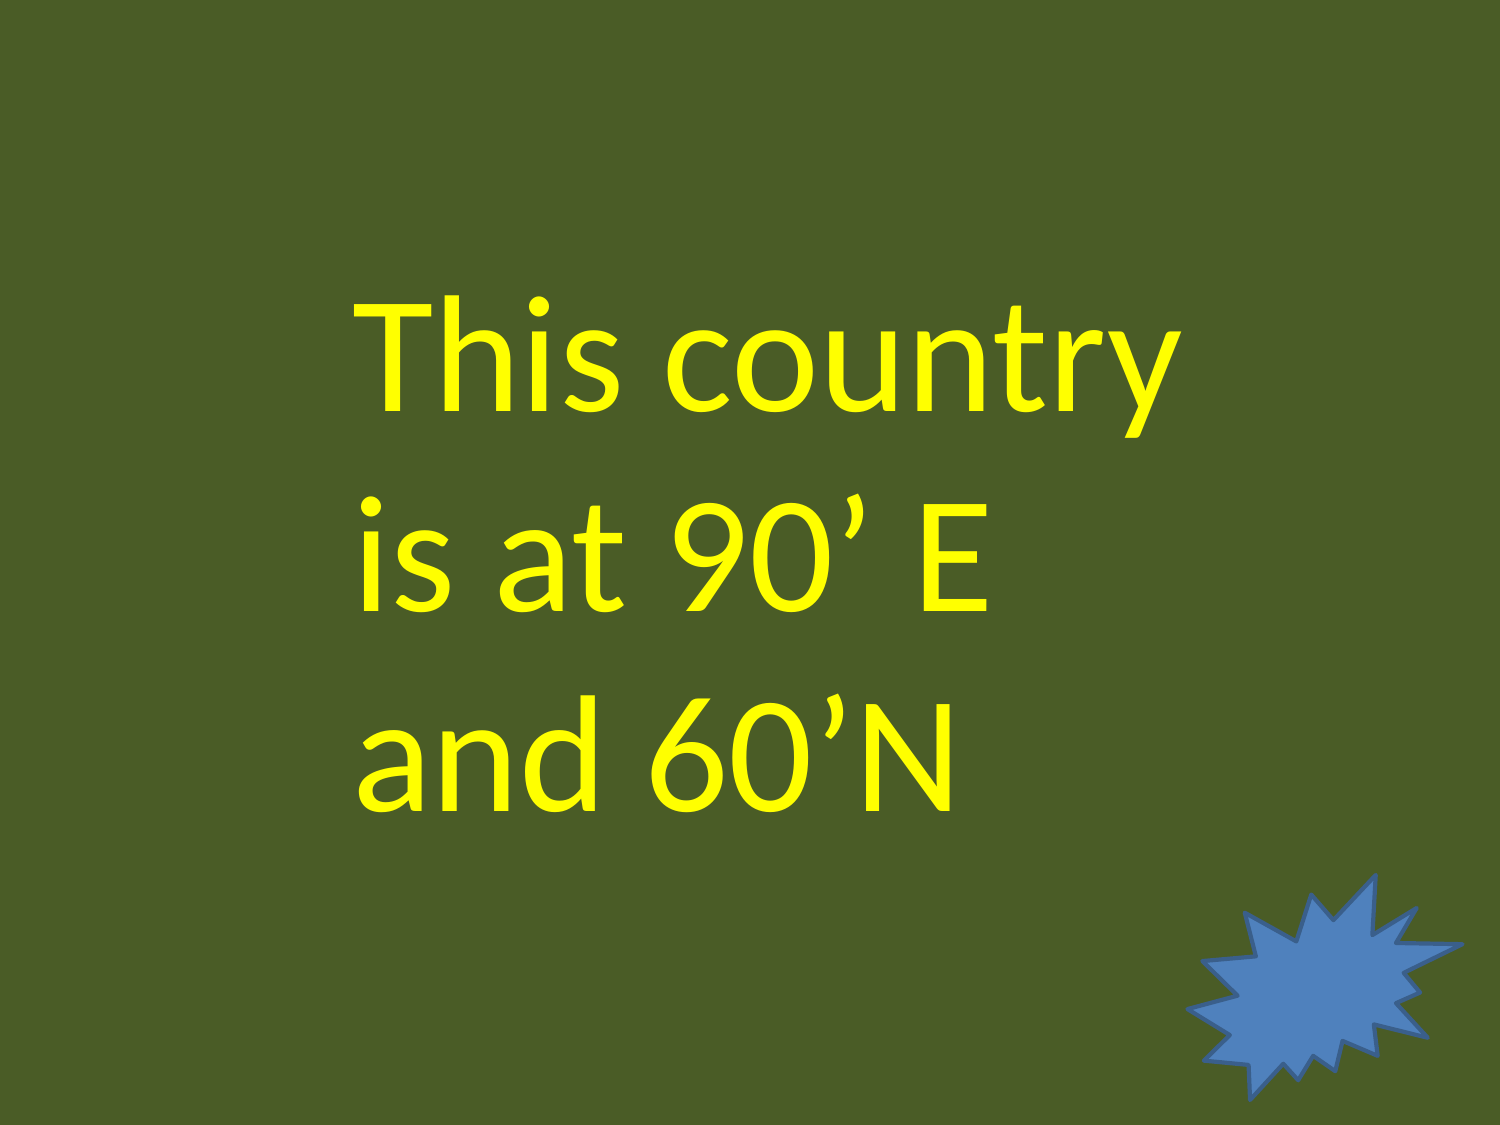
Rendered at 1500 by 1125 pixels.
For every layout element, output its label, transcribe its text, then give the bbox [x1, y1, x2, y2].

text_box [1185, 873, 1465, 1102]
text_box This country is at 90’ E and 60’N [337, 237, 1263, 853]
